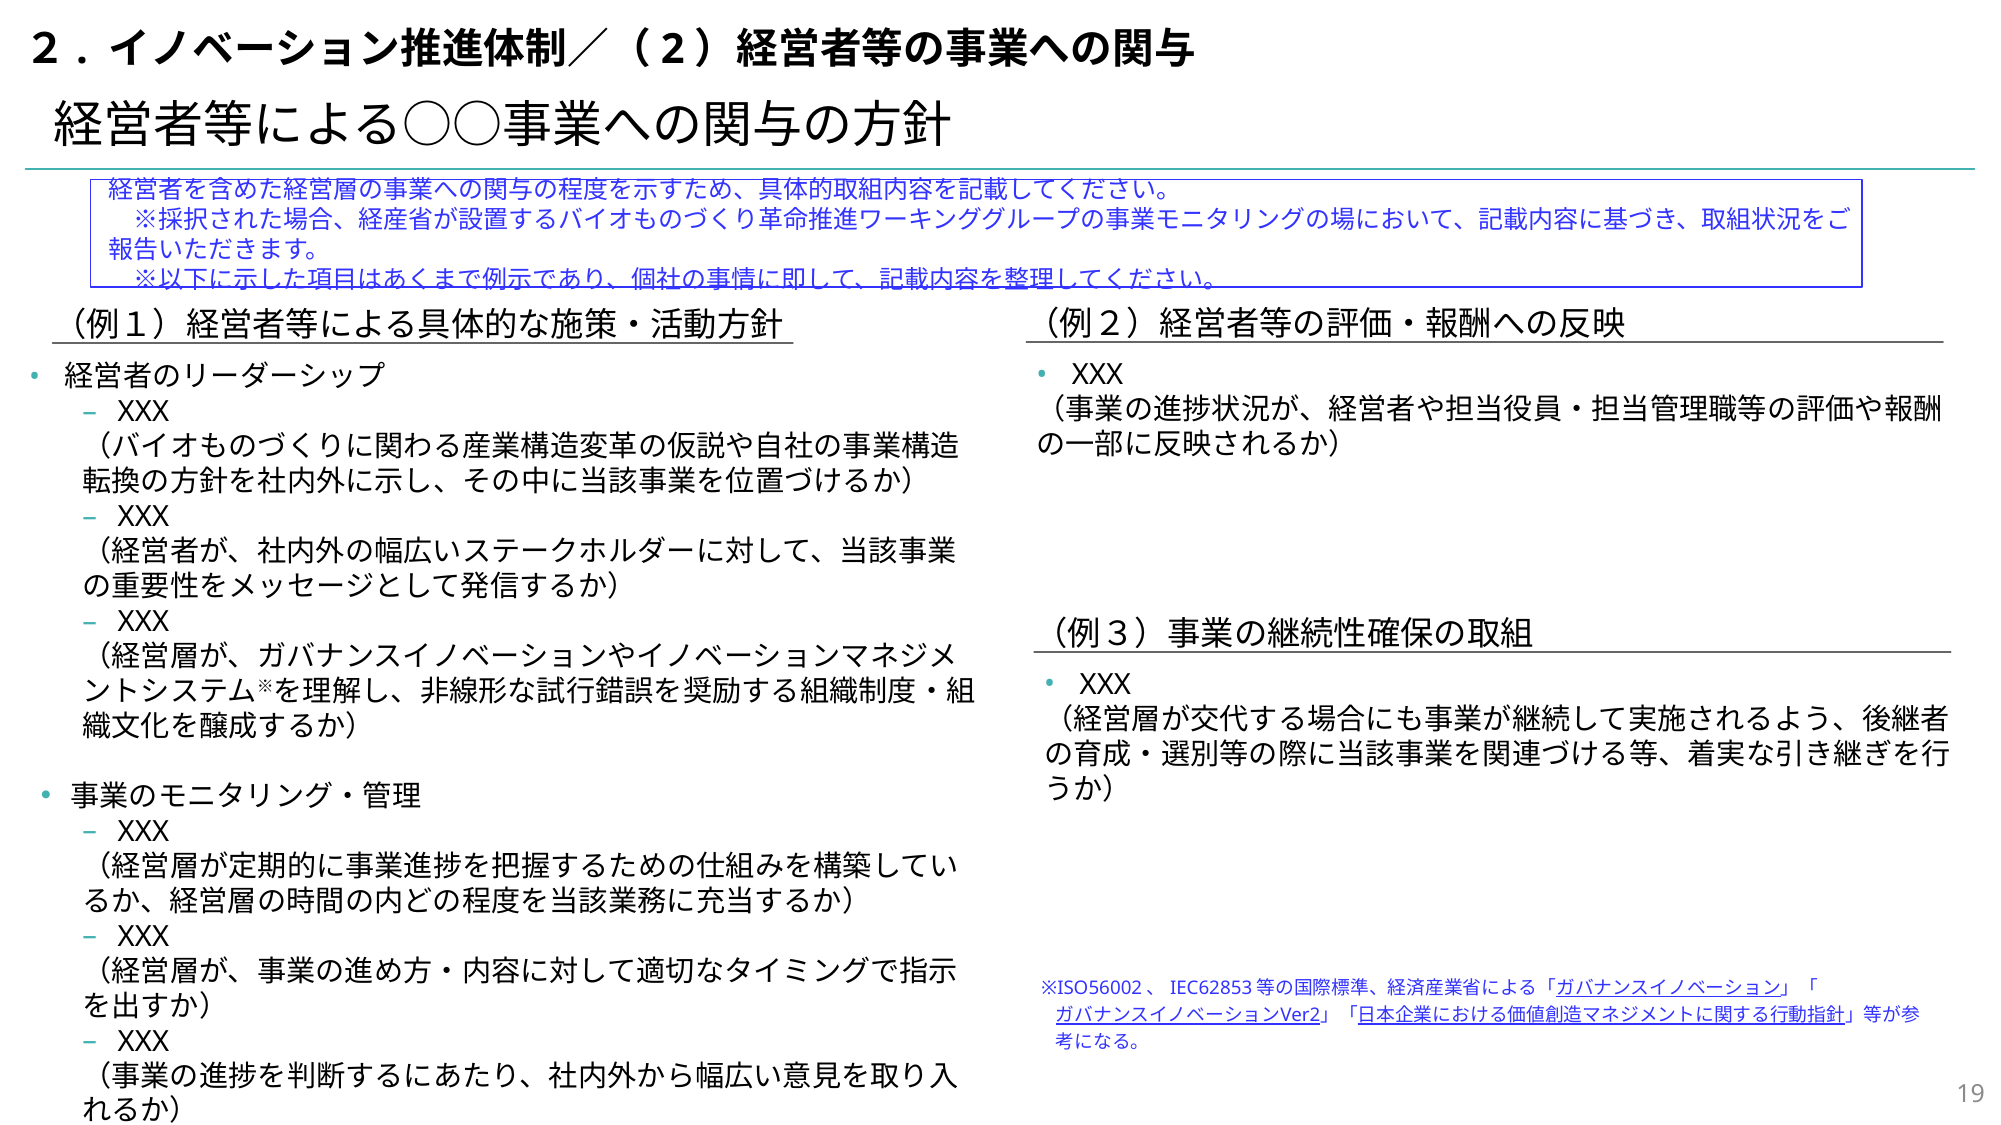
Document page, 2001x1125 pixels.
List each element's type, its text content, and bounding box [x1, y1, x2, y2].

text_box 経営者等による○○事業への関与の方針 [53, 99, 1899, 154]
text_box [52, 295, 794, 344]
text_box XXX （経営層が交代する場合にも事業が継続して実施されるよう、後継者の育成・選別等の際に当該事業を関連づける等、着実な引き継ぎを行うか） [1026, 665, 1955, 801]
text_box 経営者のリーダーシップ XXX （バイオものづくりに関わる産業構造変革の仮説や自社の事業構造転換の方針を社内外に示し、その中に当該事業を位置づけるか） XXX （経営者が、社内外の幅広いステークホルダーに対して、当該事業の重要性をメッセージとして発信するか） XXX （経営層が、ガバナンスイノベーションやイノベーションマネジメントシステム※を理解し、非線形な試行錯誤を奨励する組織制度・組織文化を醸成するか） 事業のモニタリング・管理 XXX （経営層が定期的に事業進捗を把握するための仕組みを構築しているか、経営層の時間の内どの程度を当該業務に充当するか） XXX （経営層が、事業の進め方・内容に対して適切なタイミングで指示を出すか） XXX （事業の進捗を判断するにあたり、社内外から幅広い意見を取り入れるか） XXX （事業化を判断するために、どのようなKPI・条件を予め設定しておくか） [11, 357, 986, 1125]
slide_number 18 [1533, 1064, 2000, 1124]
text_box ※ISO56002、IEC62853等の国際標準、経済産業省による「ガバナンスイノベーション」「ガバナンスイノベーションVer2」「日本企業における価値創造マネジメントに関する行動指針」等が参考になる。 [1024, 941, 1949, 1087]
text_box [1026, 294, 1944, 343]
text_box 経営者を含めた経営層の事業への関与の程度を示すため、具体的取組内容を記載してください。 ※採択された場合、経産省が設置するバイオものづくり革命推進ワーキンググループの事業モニタリングの場において、記載内容に基づき、取組状況をご報告いただきます。 ※以下に示した項目はあくまで例示であり、個社の事情に即して、記載内容を整理してください。 [90, 181, 1863, 287]
text_box ２. イノベーション推進体制／（2）経営者等の事業への関与 [24, 28, 1974, 74]
text_box XXX （事業の進捗状況が、経営者や担当役員・担当管理職等の評価や報酬の一部に反映されるか） [1018, 355, 1947, 491]
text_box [1033, 604, 1952, 653]
